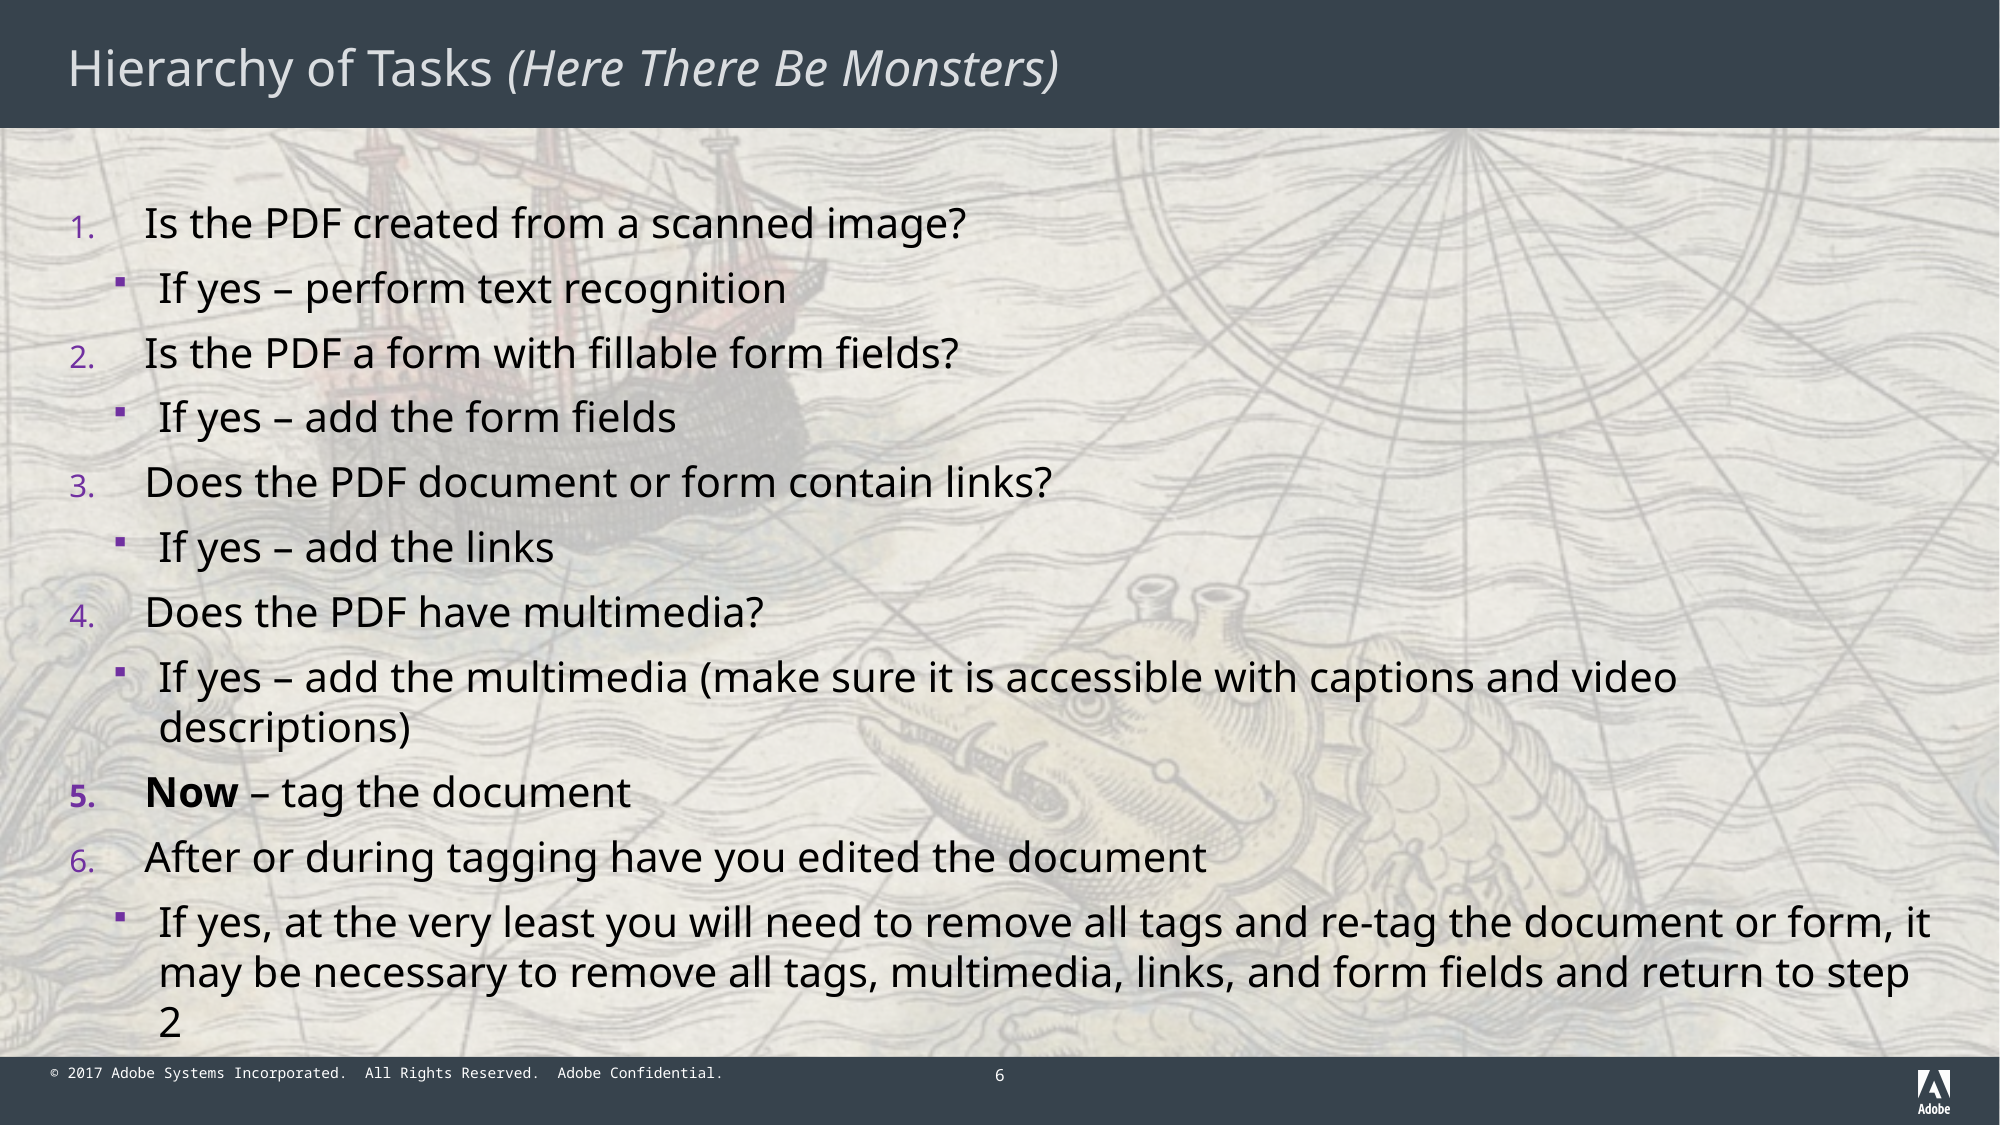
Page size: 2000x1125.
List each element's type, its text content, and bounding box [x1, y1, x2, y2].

list Is the PDF created from a scanned image? If yes – perform text recognition Is the PDF a form with fillable form fields? If yes – add the form fields Does the PDF document or form contain links? If yes – add the links Does the PDF have multimedia? If yes – add the multimedia (make sure it is accessible with captions and video descriptions) Now – tag the document After or during tagging have you edited the document If yes, at the very least you will need to remove all tags and re-tag the document or form, it may be necessary to remove all tags, multimedia, links, and form fields and return to step 2 [49, 187, 1950, 1013]
slide_number 6 [916, 1062, 1083, 1091]
title Hierarchy of Tasks (Here There Be Monsters) [49, 17, 1950, 115]
picture [1918, 1070, 1950, 1114]
